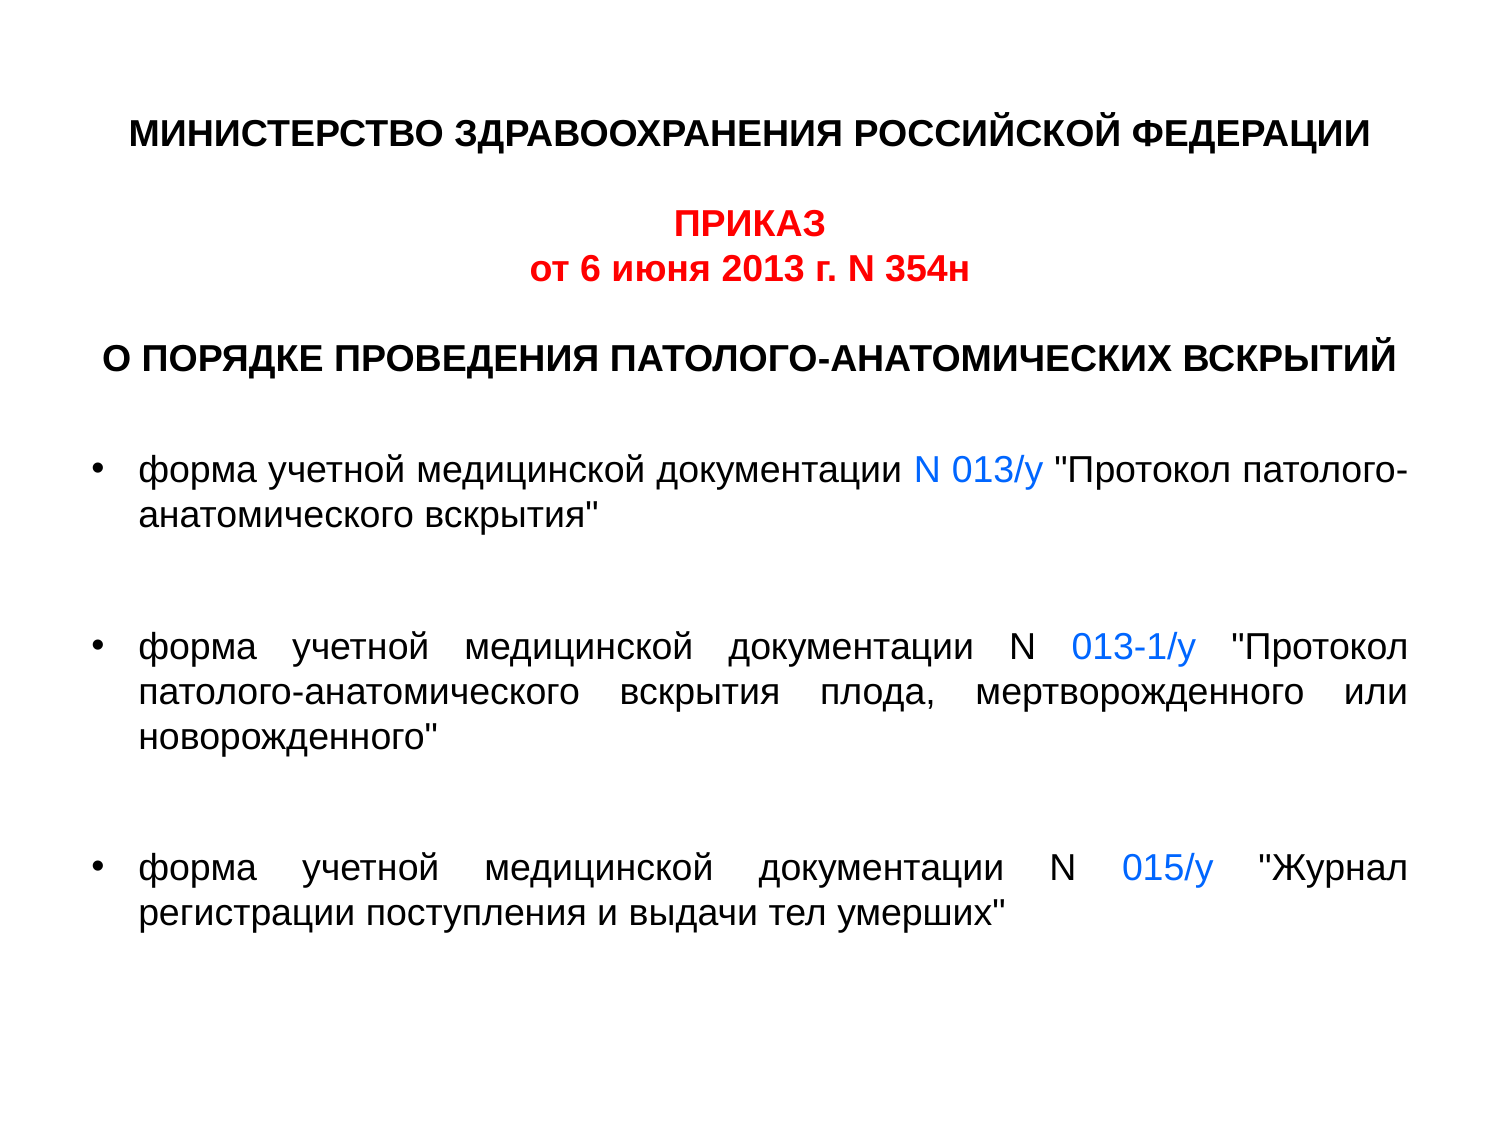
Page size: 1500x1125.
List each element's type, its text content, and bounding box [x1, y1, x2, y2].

text_box МИНИСТЕРСТВО ЗДРАВООХРАНЕНИЯ РОССИЙСКОЙ ФЕДЕРАЦИИ ПРИКАЗ от 6 июня 2013 г. N 354н О ПОРЯДКЕ ПРОВЕДЕНИЯ ПАТОЛОГО-АНАТОМИЧЕСКИХ ВСКРЫТИЙ форма учетной медицинской документации N 013/у "Протокол патолого-анатомического вскрытия" форма учетной медицинской документации N 013-1/у "Протокол патолого-анатомического вскрытия плода, мертворожденного или новорожденного" форма учетной медицинской документации N 015/у "Журнал регистрации поступления и выдачи тел умерших" [76, 101, 1424, 941]
